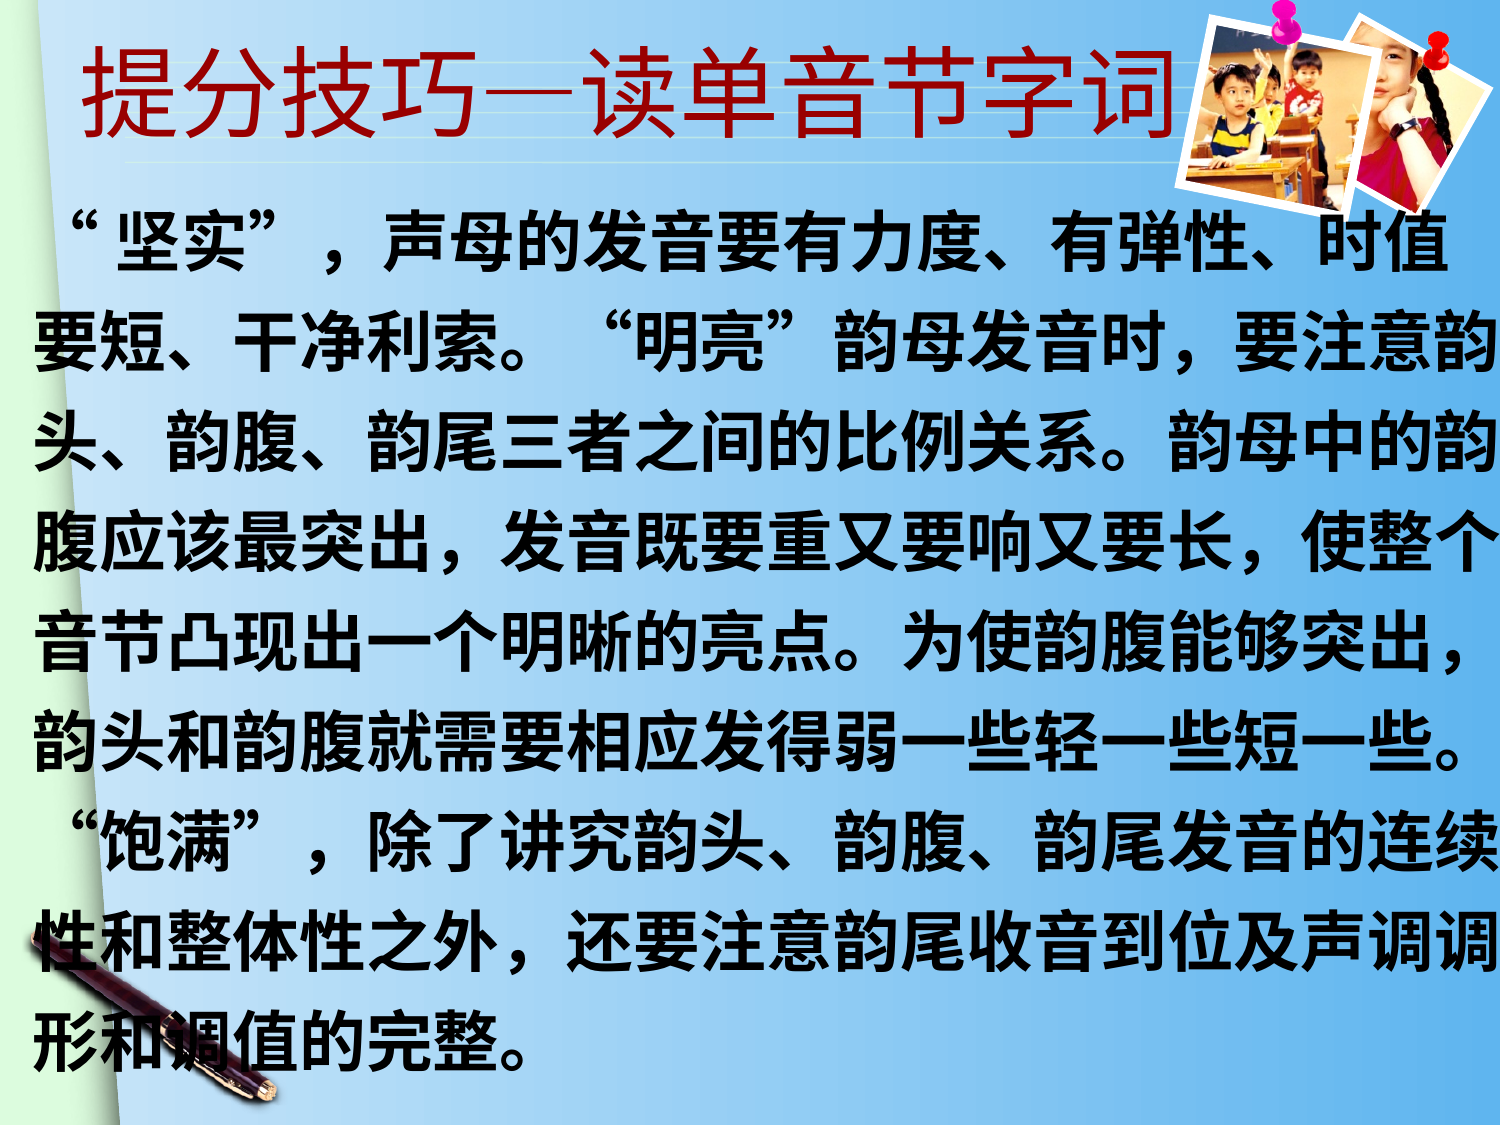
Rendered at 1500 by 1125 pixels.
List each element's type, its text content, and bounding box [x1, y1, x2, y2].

picture [1351, 22, 1484, 172]
picture [1247, 0, 1371, 172]
text_box “坚实”，声母的发音要有力度、有弹性、时值要短、干净利索。“明亮”韵母发音时，要注意韵头、韵腹、韵尾三者之间的比例关系。韵母中的韵腹应该最突出，发音既要重又要响又要长，使整个音节凸现出一个明晰的亮点。为使韵腹能够突出，韵头和韵腹就需要相应发得弱一些轻一些短一些。“饱满”，除了讲究韵头、韵腹、韵尾发音的连续性和整体性之外，还要注意韵尾收音到位及声调调形和调值的完整。 [17, 172, 1500, 1087]
text_box 提分技巧—读单音节字词 [64, 0, 1247, 172]
picture [0, 0, 288, 1125]
